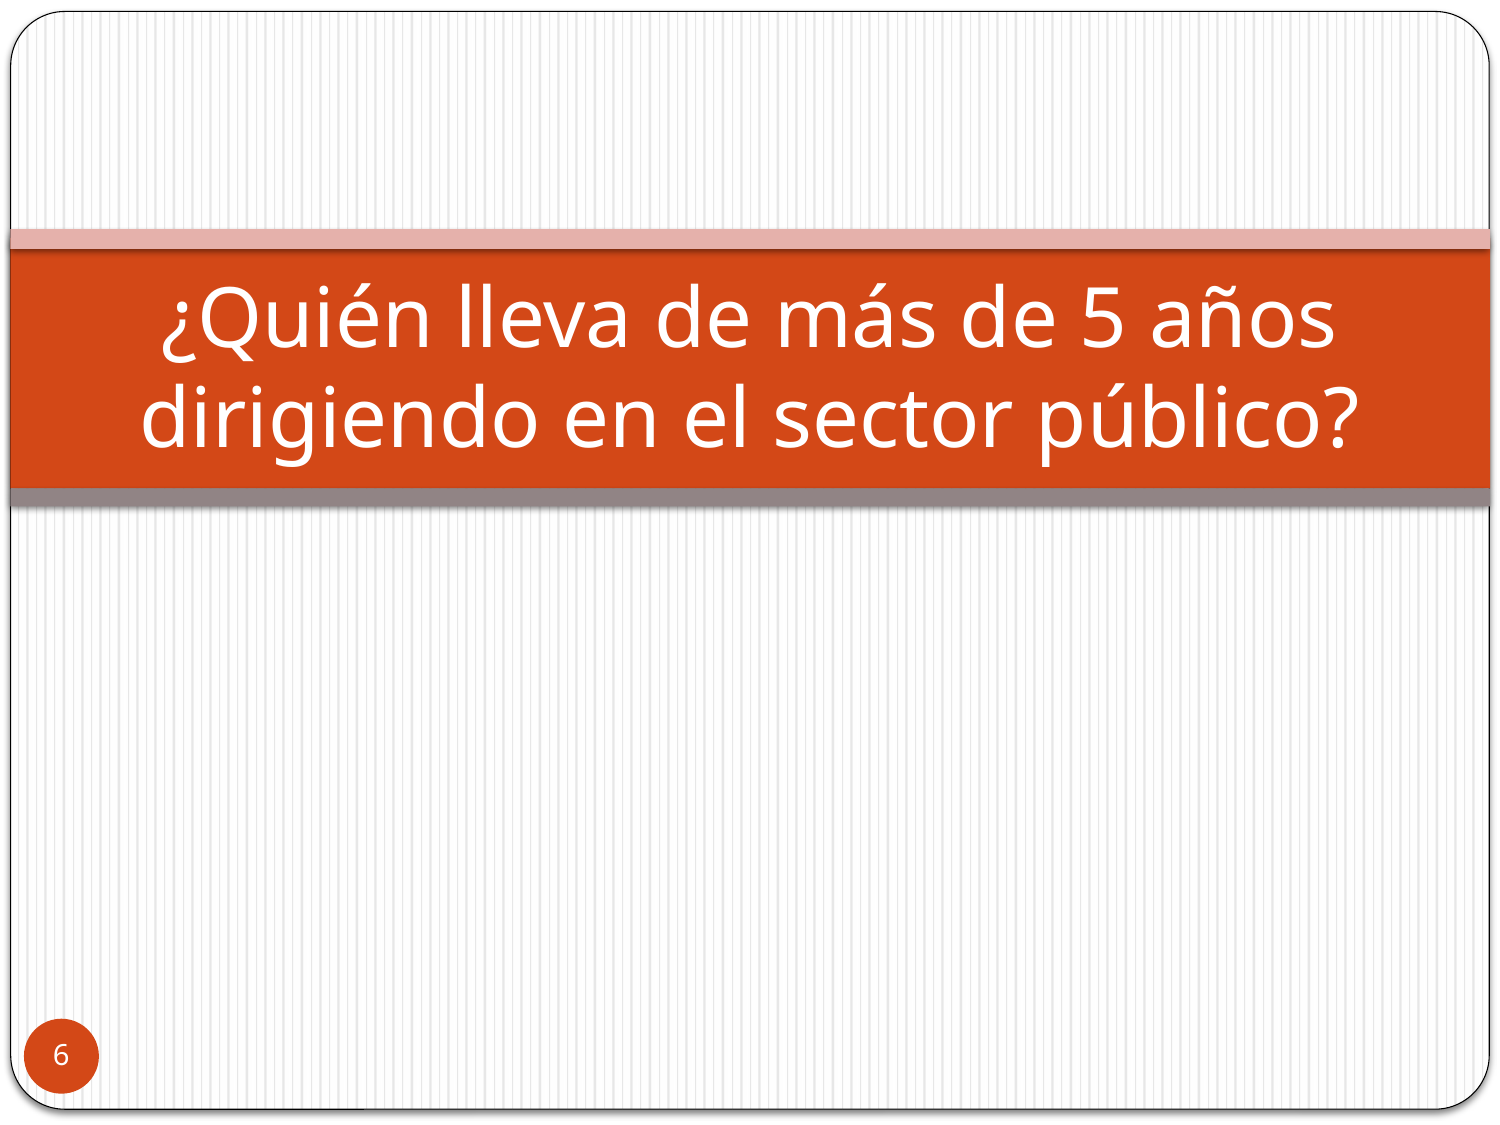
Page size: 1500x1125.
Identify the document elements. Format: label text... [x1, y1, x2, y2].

slide_number 6 [23, 1018, 99, 1094]
title ¿Quién lleva de más de 5 años dirigiendo en el sector público? [75, 247, 1425, 489]
